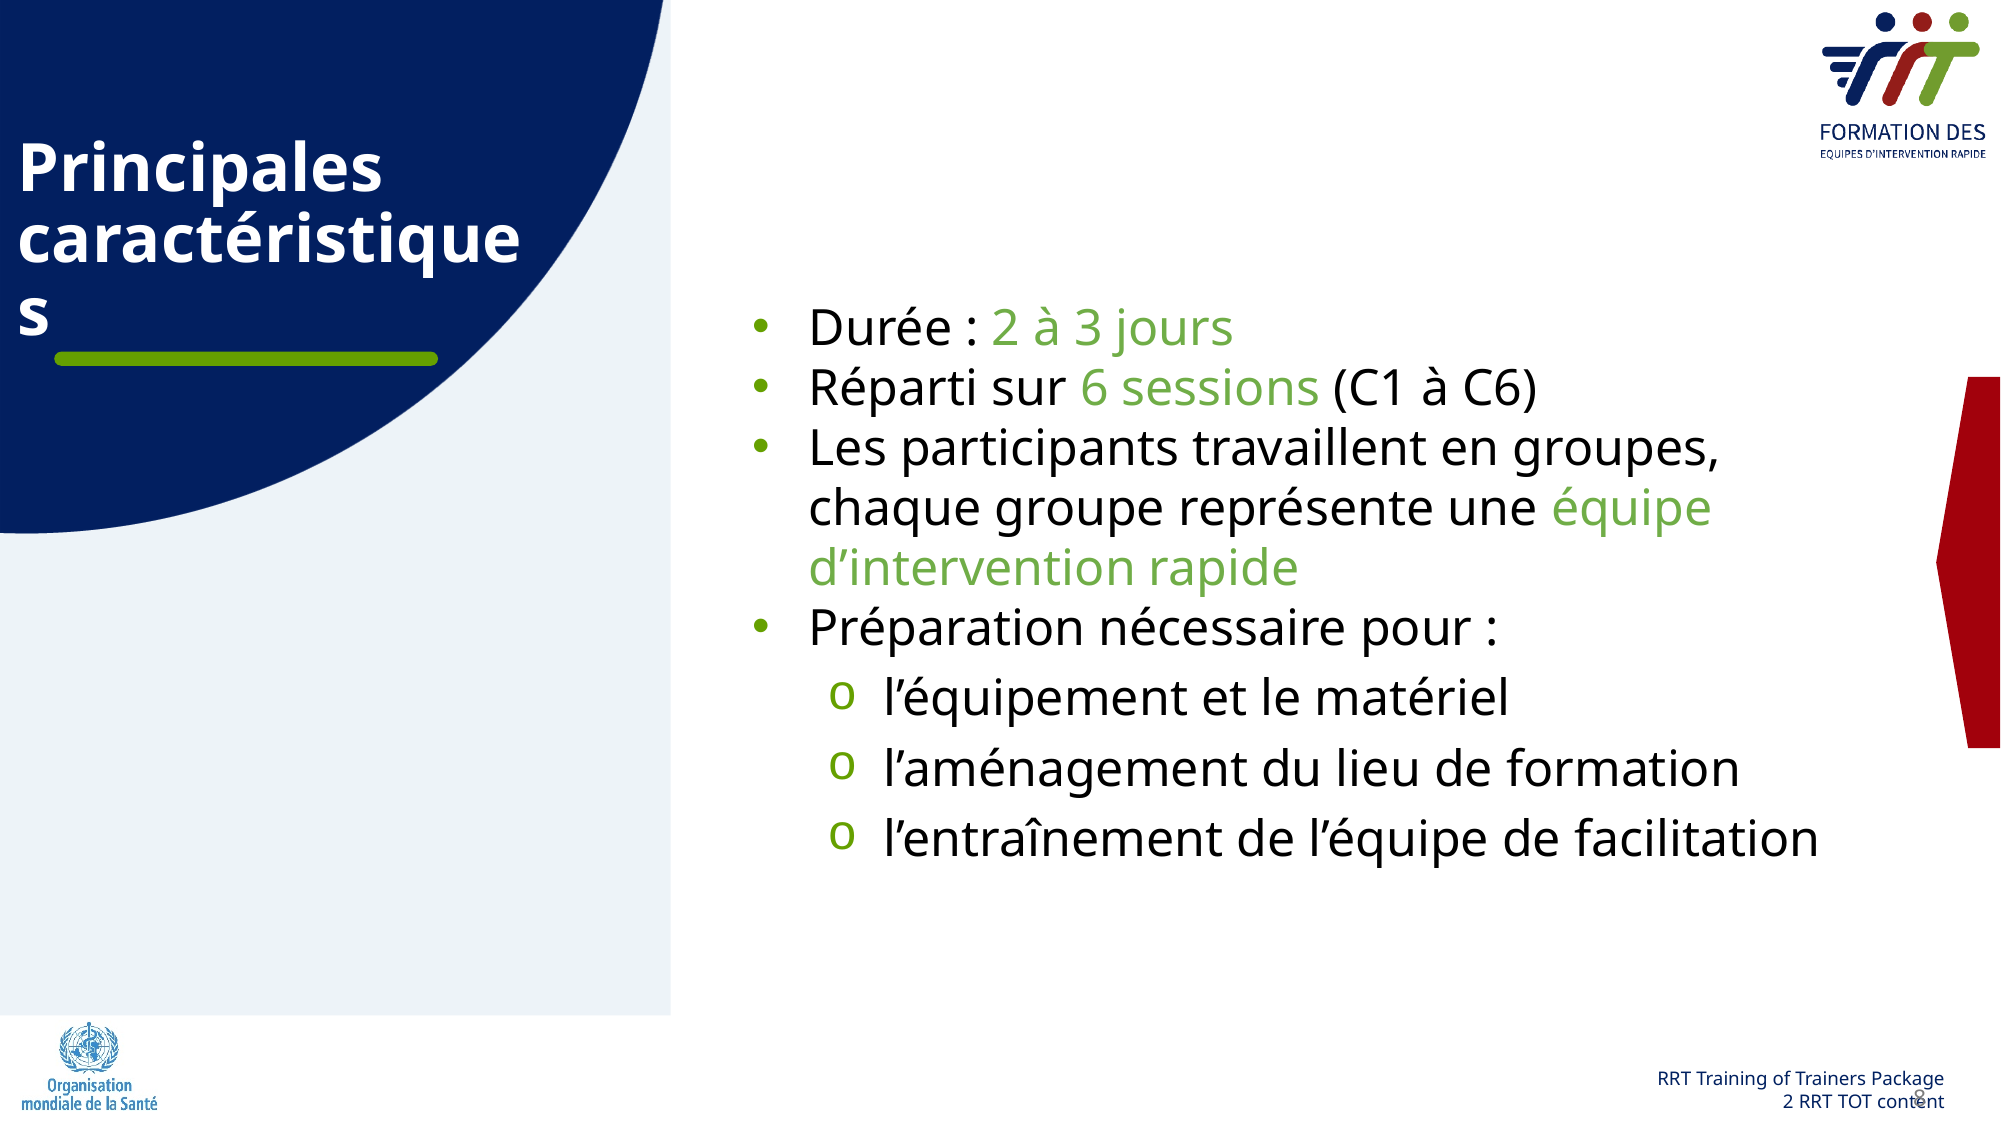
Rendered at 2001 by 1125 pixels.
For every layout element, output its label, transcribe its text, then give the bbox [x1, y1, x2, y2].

picture [0, 0, 670, 538]
picture [20, 1020, 158, 1111]
picture [1820, 11, 1986, 160]
text_box Durée : 2 à 3 jours Réparti sur 6 sessions (C1 à C6) Les participants travaillent en groupes, chaque groupe représente une équipe d’intervention rapide Préparation nécessaire pour : l’équipement et le matériel l’aménagement du lieu de formation l’entraînement de l’équipe de facilitation [744, 287, 1834, 875]
title Principales caractéristiques [9, 162, 547, 321]
text_box [54, 351, 439, 366]
